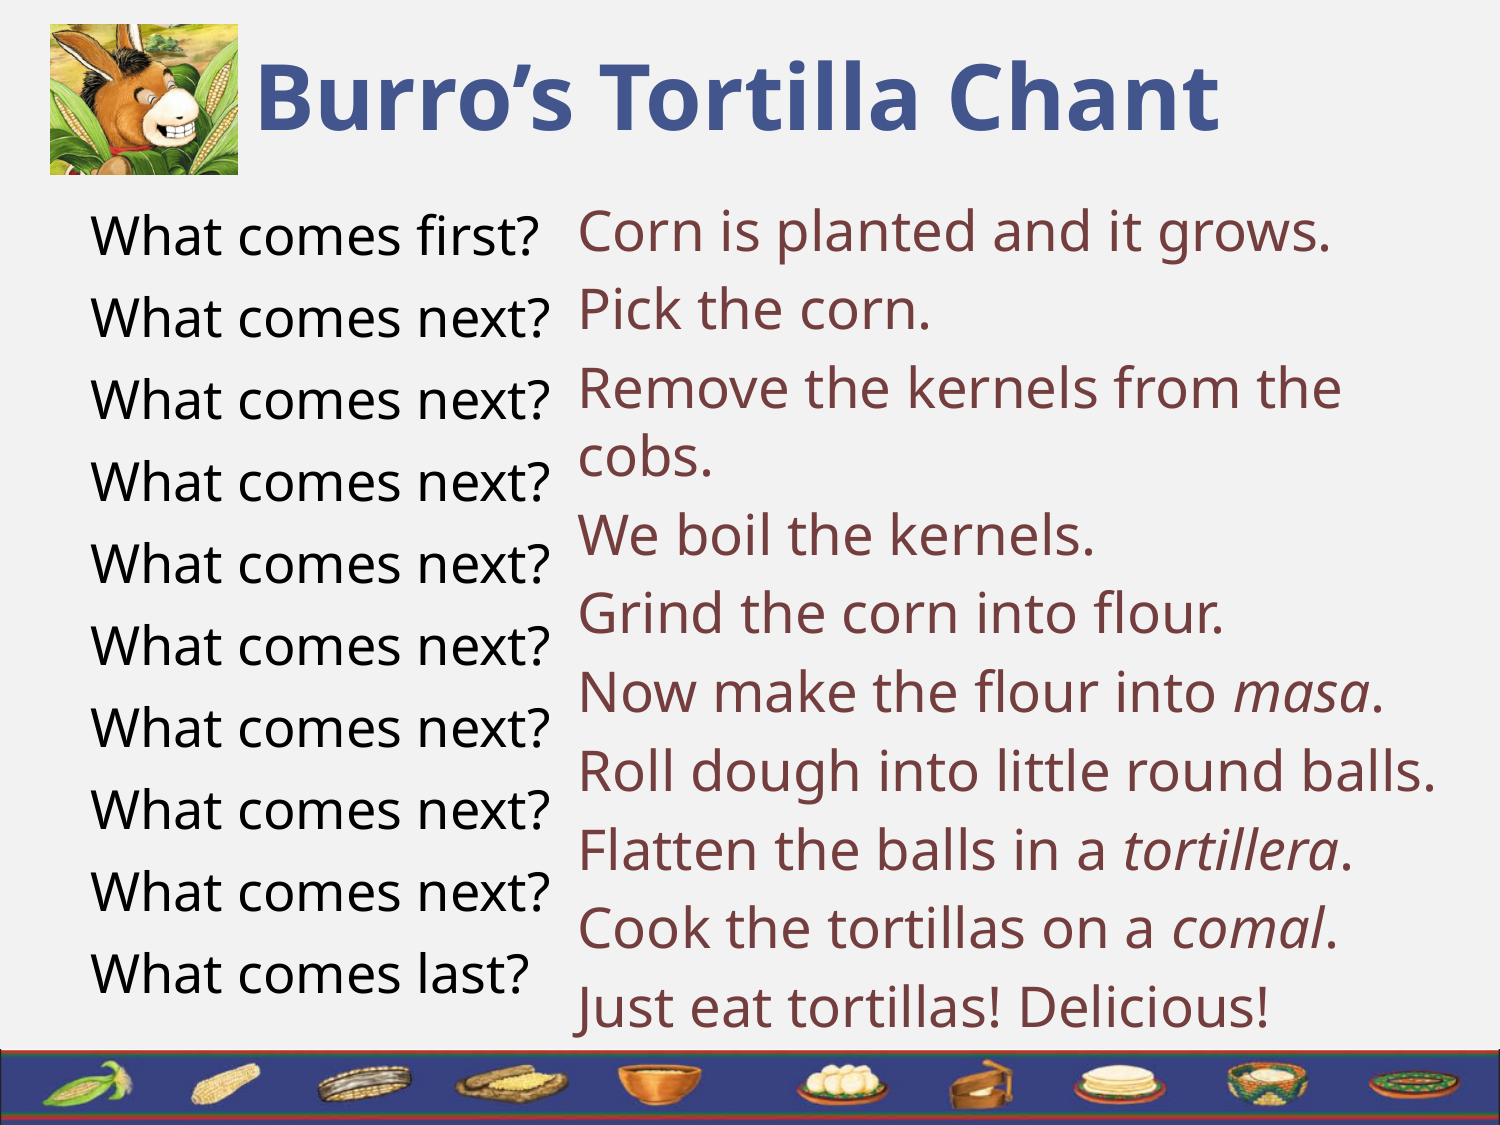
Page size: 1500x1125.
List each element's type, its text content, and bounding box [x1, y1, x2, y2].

picture [49, 24, 238, 176]
title Burro’s Tortilla Chant [62, 0, 1413, 188]
list What comes first? What comes next? What comes next? What comes next? What comes next? What comes next? What comes next? What comes next? What comes next? What comes last? [75, 187, 638, 1013]
picture [0, 1049, 1500, 1125]
list Corn is planted and it grows. Pick the corn. Remove the kernels from the cobs. We boil the kernels. Grind the corn into flour. Now make the flour into masa. Roll dough into little round balls. Flatten the balls in a tortillera. Cook the tortillas on a comal. Just eat tortillas! Delicious! [562, 187, 1475, 980]
